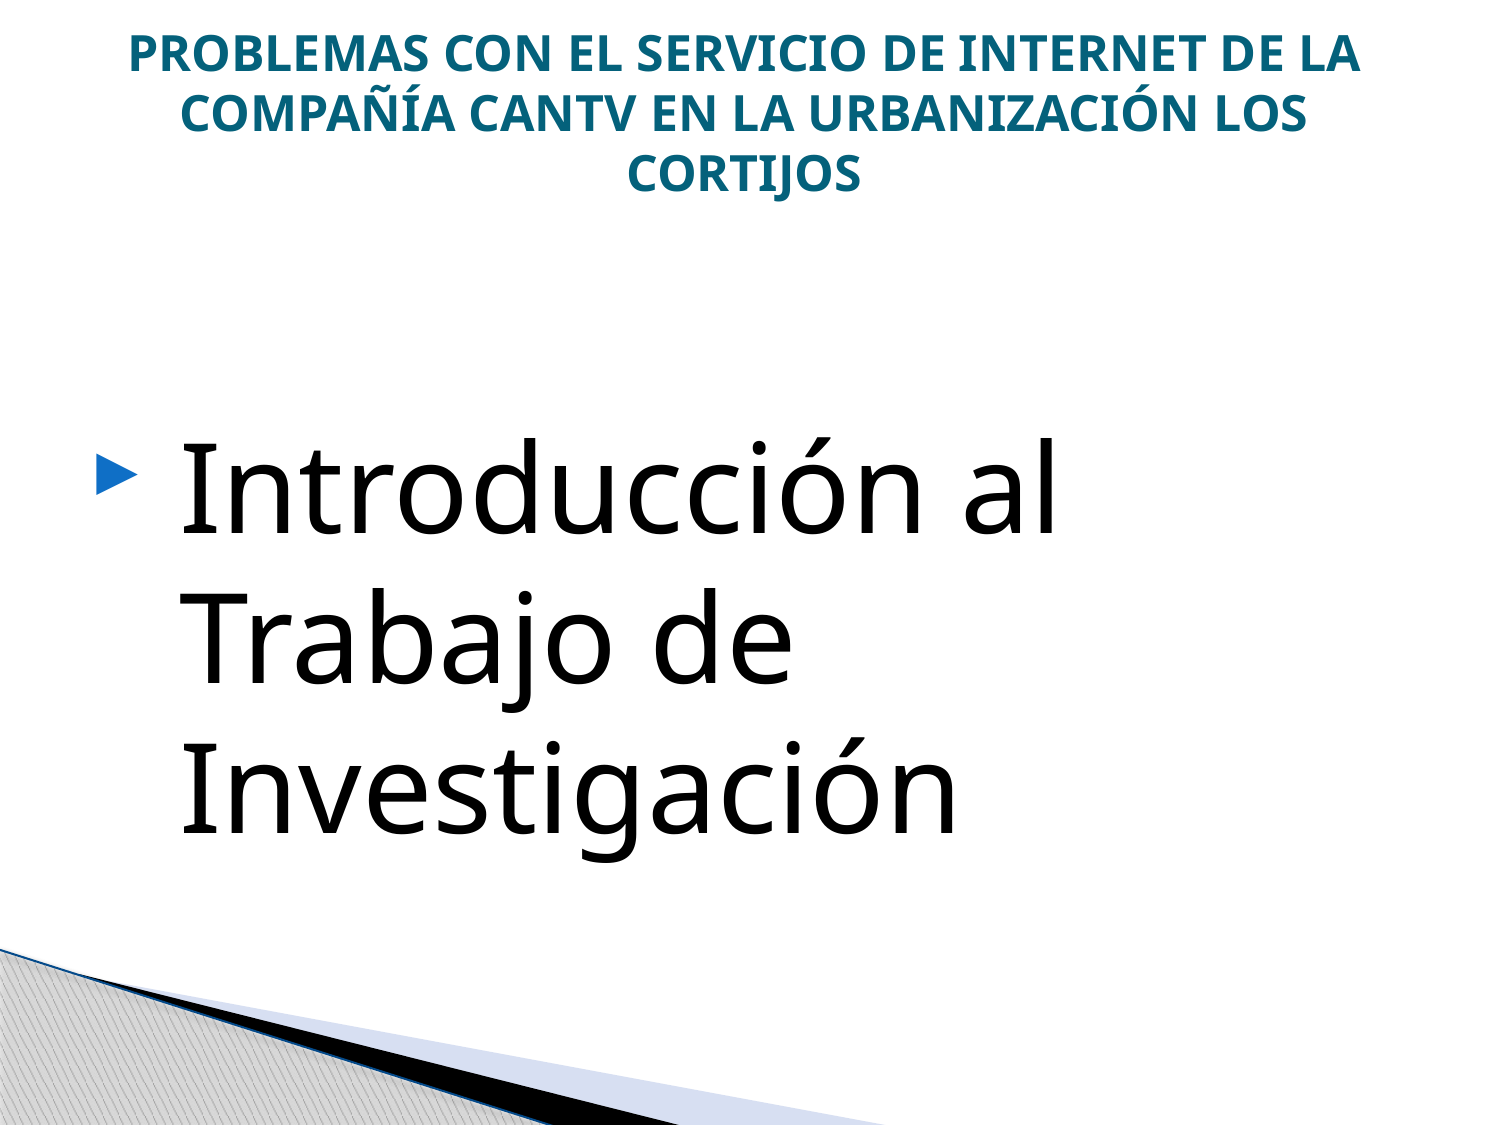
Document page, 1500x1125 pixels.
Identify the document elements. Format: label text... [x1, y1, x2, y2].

list Introducción al Trabajo de Investigación [75, 243, 1425, 986]
title PROBLEMAS CON EL SERVICIO DE INTERNET DE LA COMPAÑÍA CANTV EN LA URBANIZACIÓN LOS CORTIJOS [46, 46, 1442, 176]
